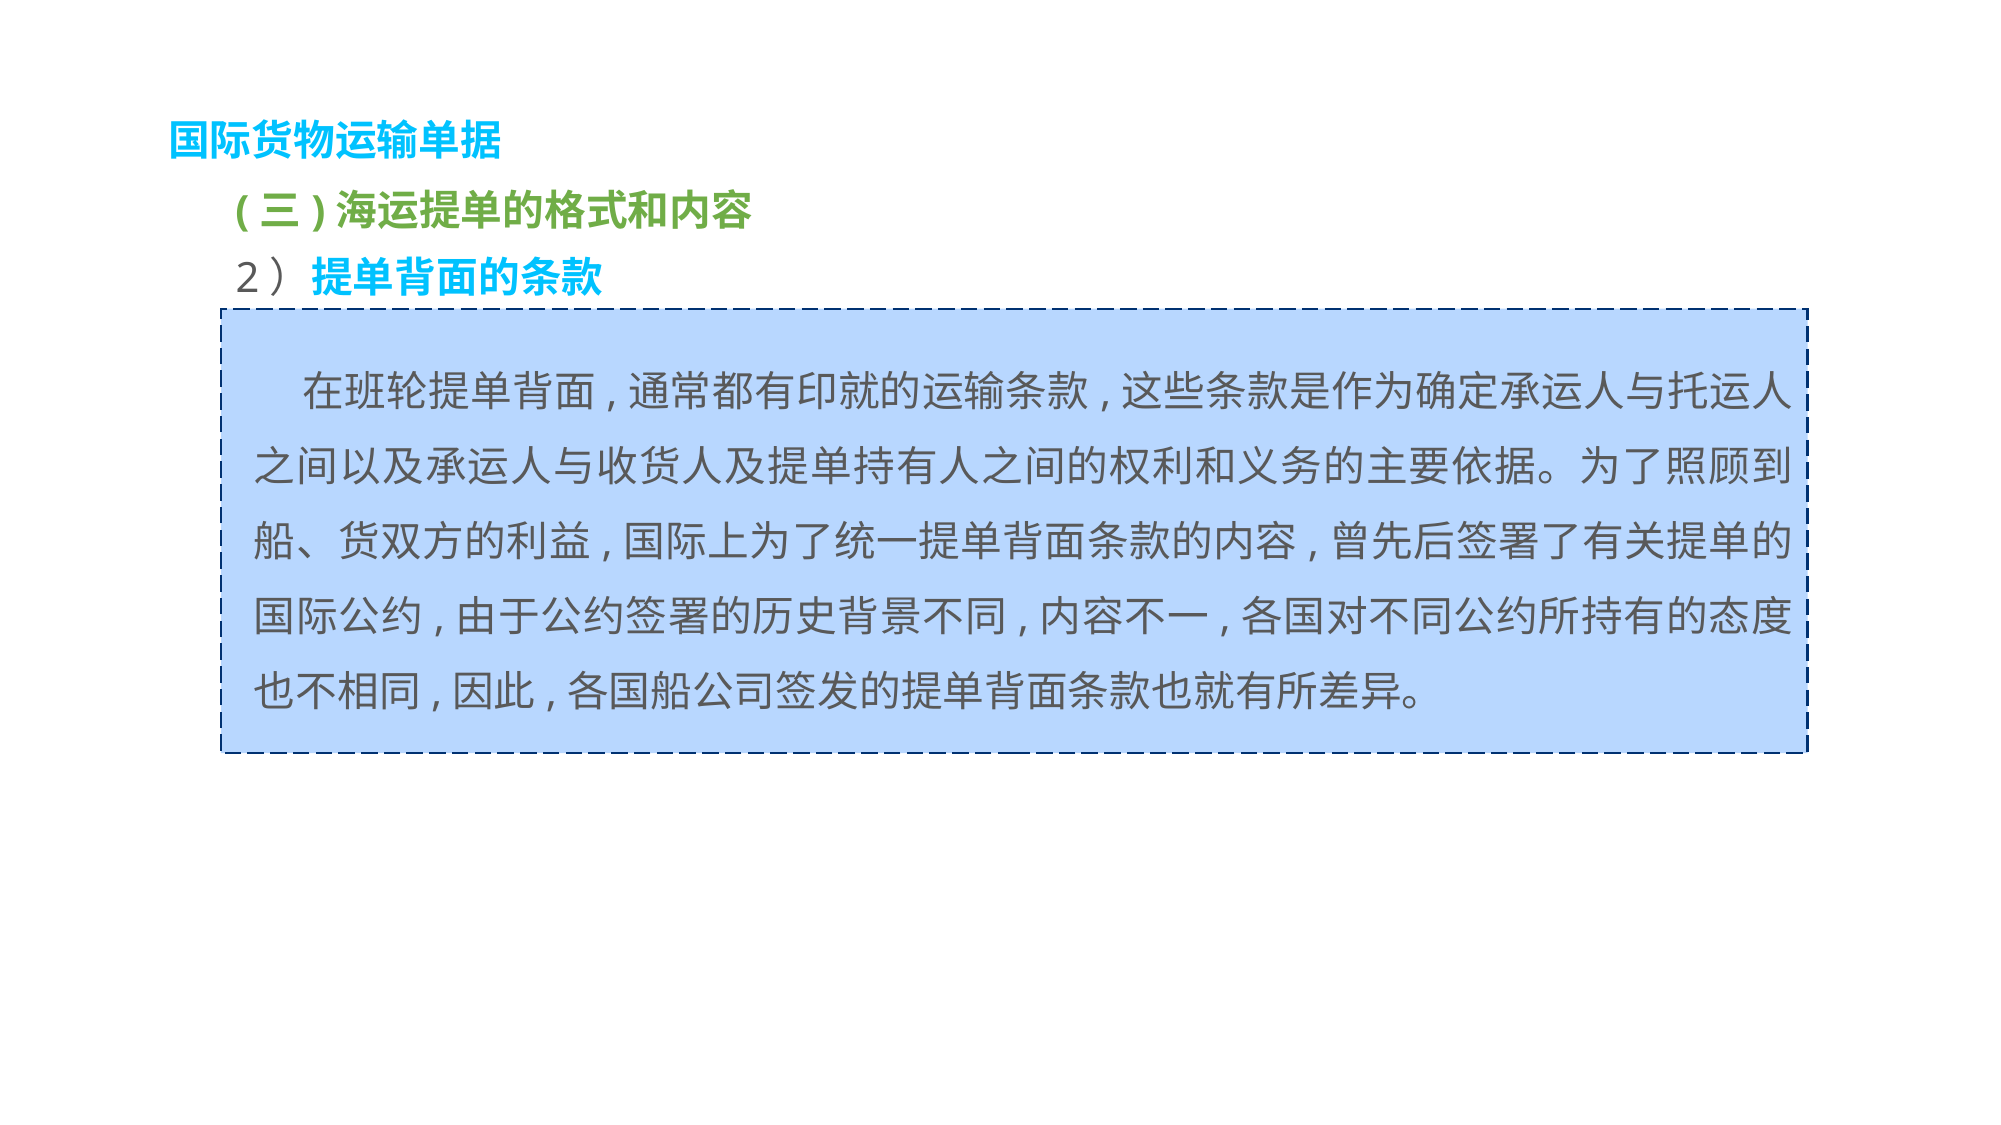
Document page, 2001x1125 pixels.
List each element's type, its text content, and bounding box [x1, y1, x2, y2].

text_box 在班轮提单背面,通常都有印就的运输条款,这些条款是作为确定承运人与托运人之间以及承运人与收货人及提单持有人之间的权利和义务的主要依据。为了照顾到船、货双方的利益,国际上为了统一提单背面条款的内容,曾先后签署了有关提单的国际公约,由于公约签署的历史背景不同,内容不一,各国对不同公约所持有的态度也不相同,因此,各国船公司签发的提单背面条款也就有所差异。 [239, 332, 1808, 723]
text_box 国际货物运输单据 [153, 106, 860, 172]
text_box (三)海运提单的格式和内容 [220, 176, 1104, 242]
text_box 2）提单背面的条款 [220, 243, 1467, 308]
text_box [220, 308, 1809, 754]
